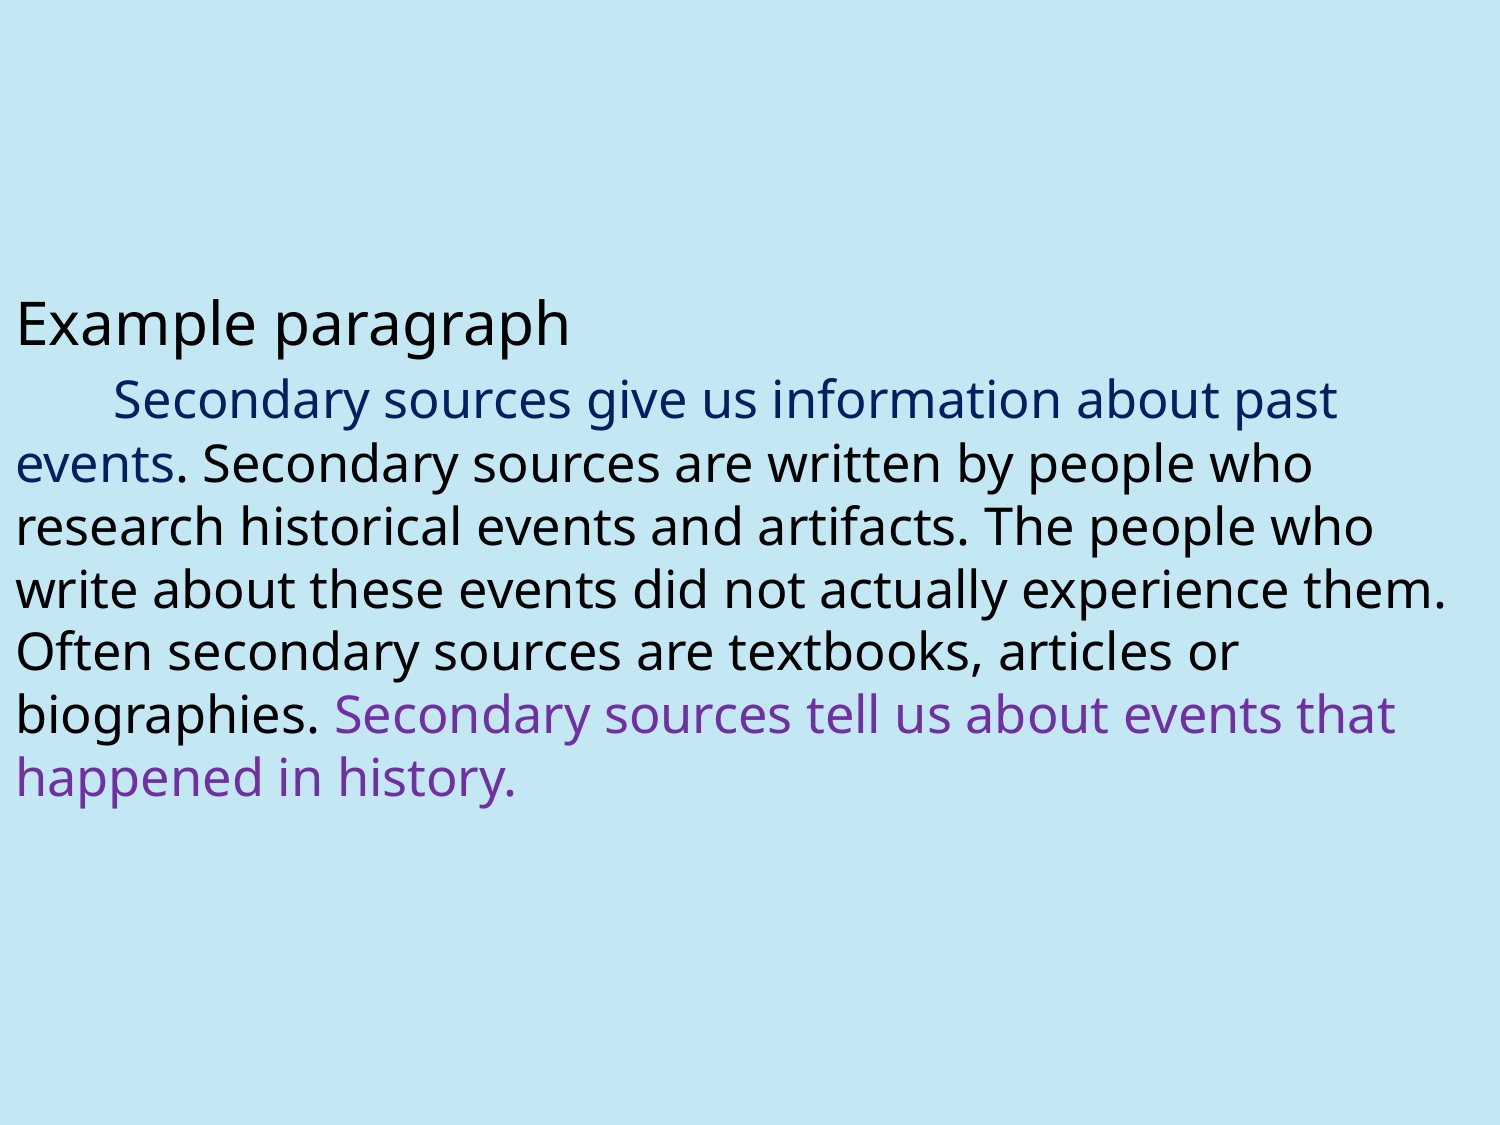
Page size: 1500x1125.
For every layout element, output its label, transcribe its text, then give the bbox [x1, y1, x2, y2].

title Example paragraph Secondary sources give us information about past events. Secondary sources are written by people who research historical events and artifacts. The people who write about these events did not actually experience them. Often secondary sources are textbooks, articles or biographies. Secondary sources tell us about events that happened in history. [0, 274, 1500, 976]
